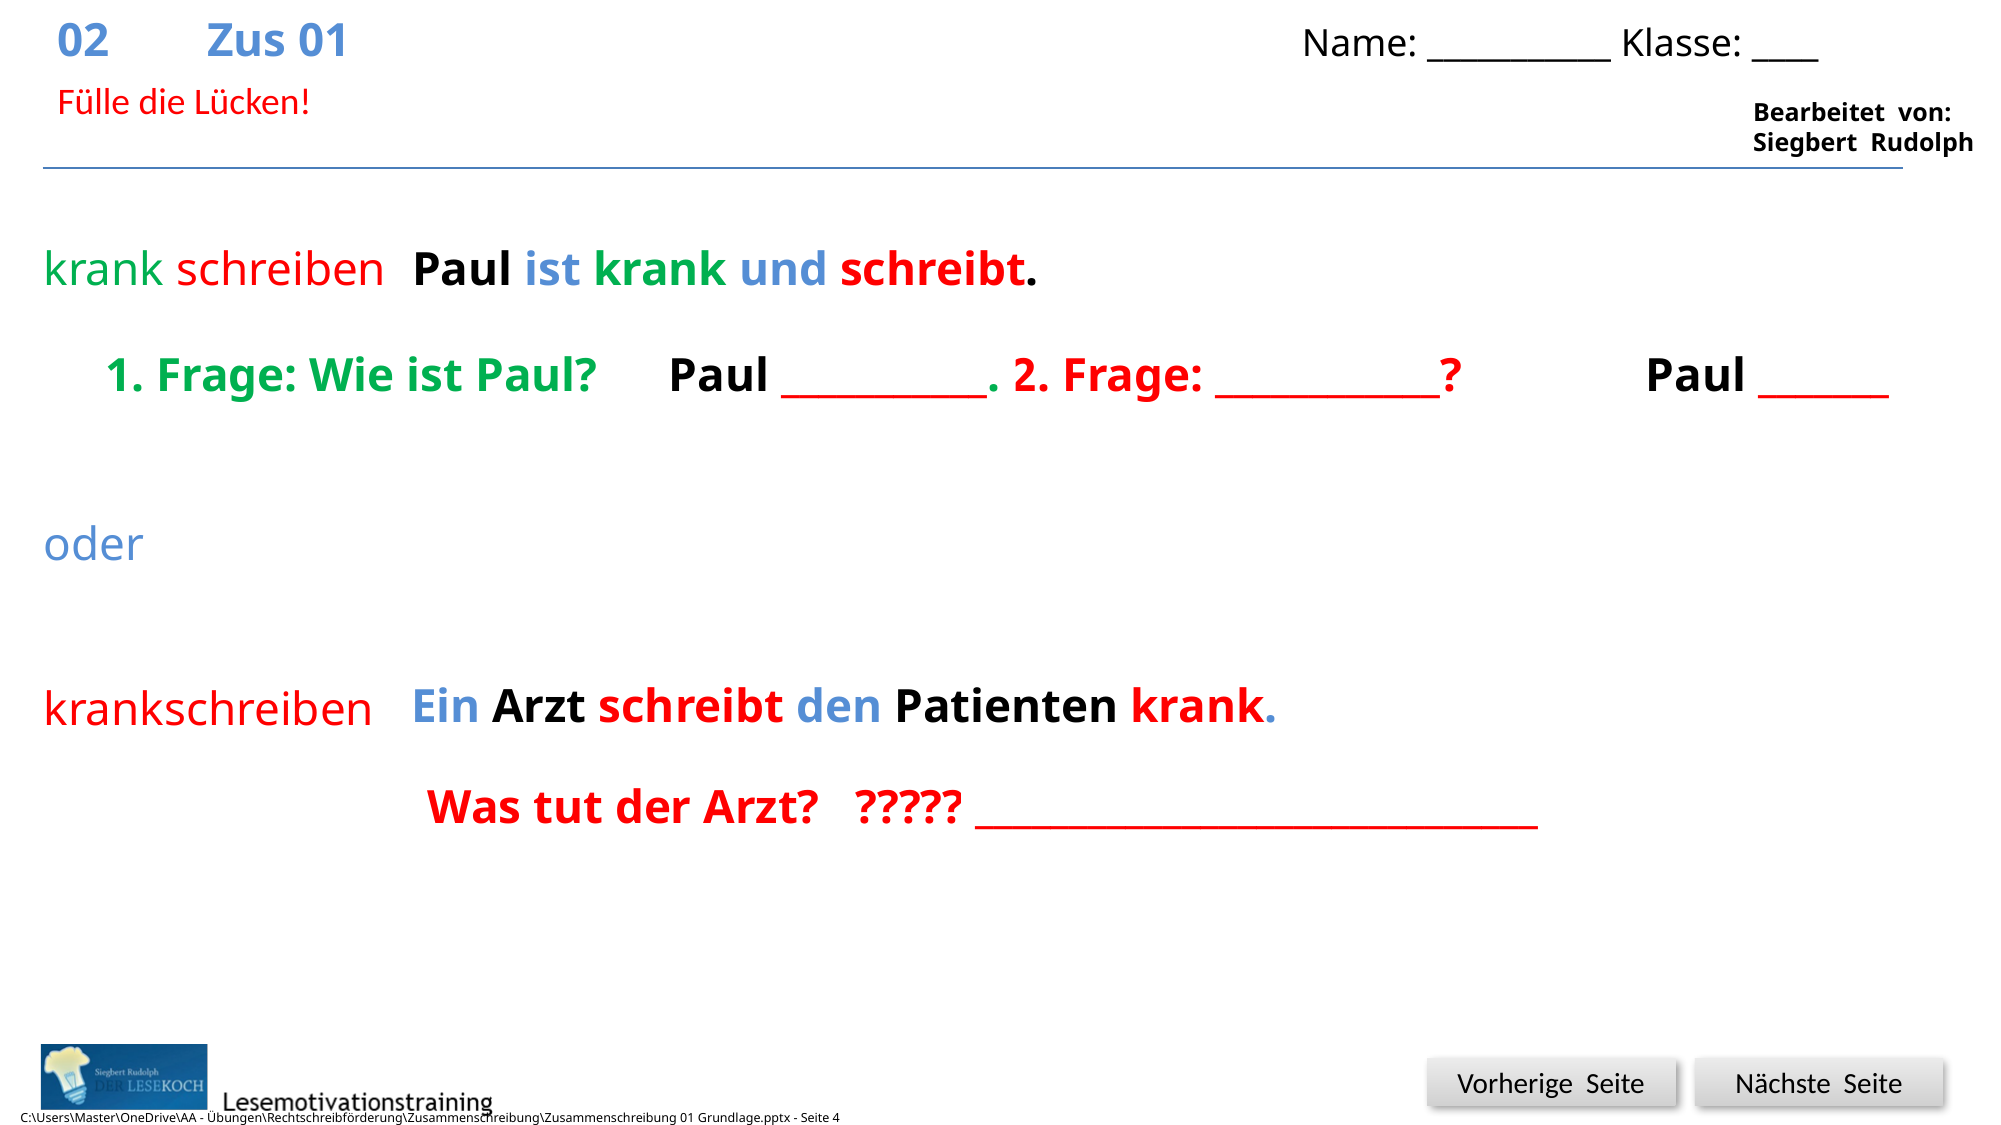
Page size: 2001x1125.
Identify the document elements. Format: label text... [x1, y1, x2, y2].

text_box Fülle die Lücken! [42, 69, 1043, 130]
text_box Paul ___________. [654, 338, 1016, 408]
text_box 1. Frage: Wie ist Paul? [90, 338, 654, 408]
text_box 2. Frage: ____________? [1016, 338, 1605, 408]
text_box Paul ist krank und schreibt. [397, 231, 1054, 302]
text_box krank schreiben oder krankschreiben [28, 231, 402, 742]
picture [40, 1044, 508, 1102]
text_box Paul _______ [1631, 338, 1905, 408]
text_box C:\Users\Master\OneDrive\AA - Übungen\Rechtschreibförderung\Zusammenschreibung\Zusammenschreibung 01 Grundlage.pptx - Seite 4 [5, 1102, 855, 1125]
text_box ______________________________ [961, 769, 1554, 840]
text_box Was tut der Arzt? ????? [413, 770, 961, 840]
text_box 02 Zus 01 Name: ___________ Klasse: ____ [42, 3, 2000, 73]
text_box Ein Arzt schreibt den Patienten krank. [396, 669, 1293, 740]
